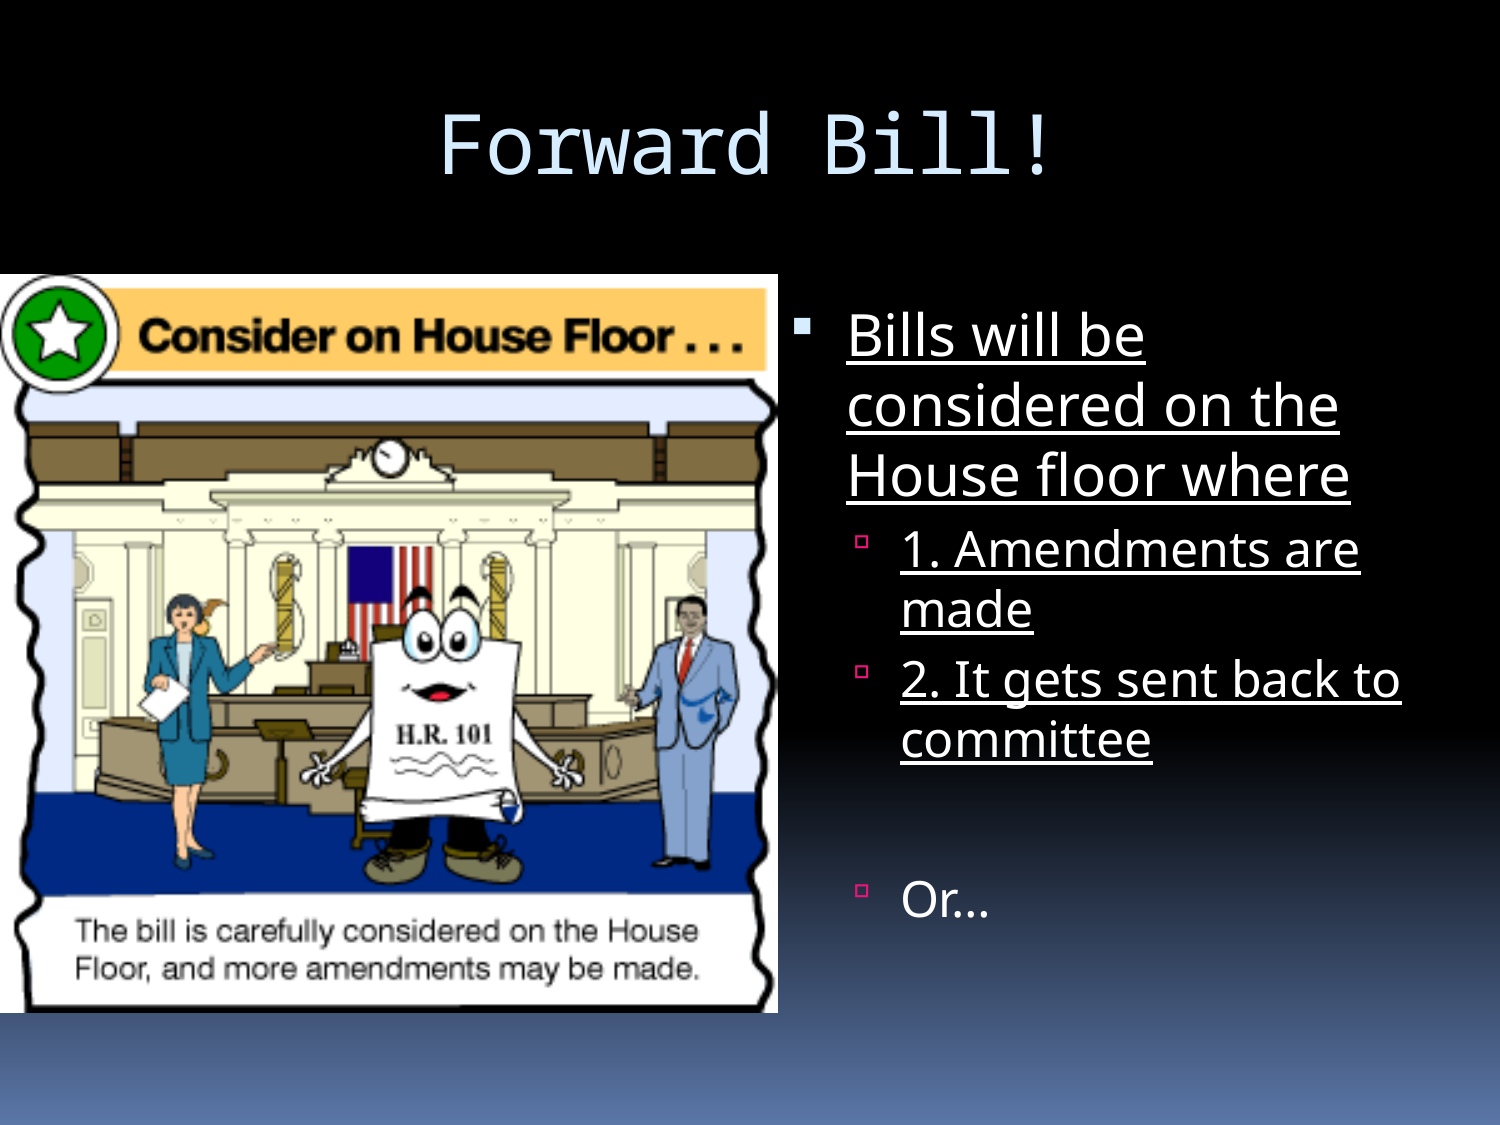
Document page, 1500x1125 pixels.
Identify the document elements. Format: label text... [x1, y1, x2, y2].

list Bills will be considered on the House floor where 1. Amendments are made 2. It gets sent back to committee Or… [763, 290, 1427, 1033]
title Forward Bill! [75, 83, 1425, 234]
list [0, 274, 778, 1013]
